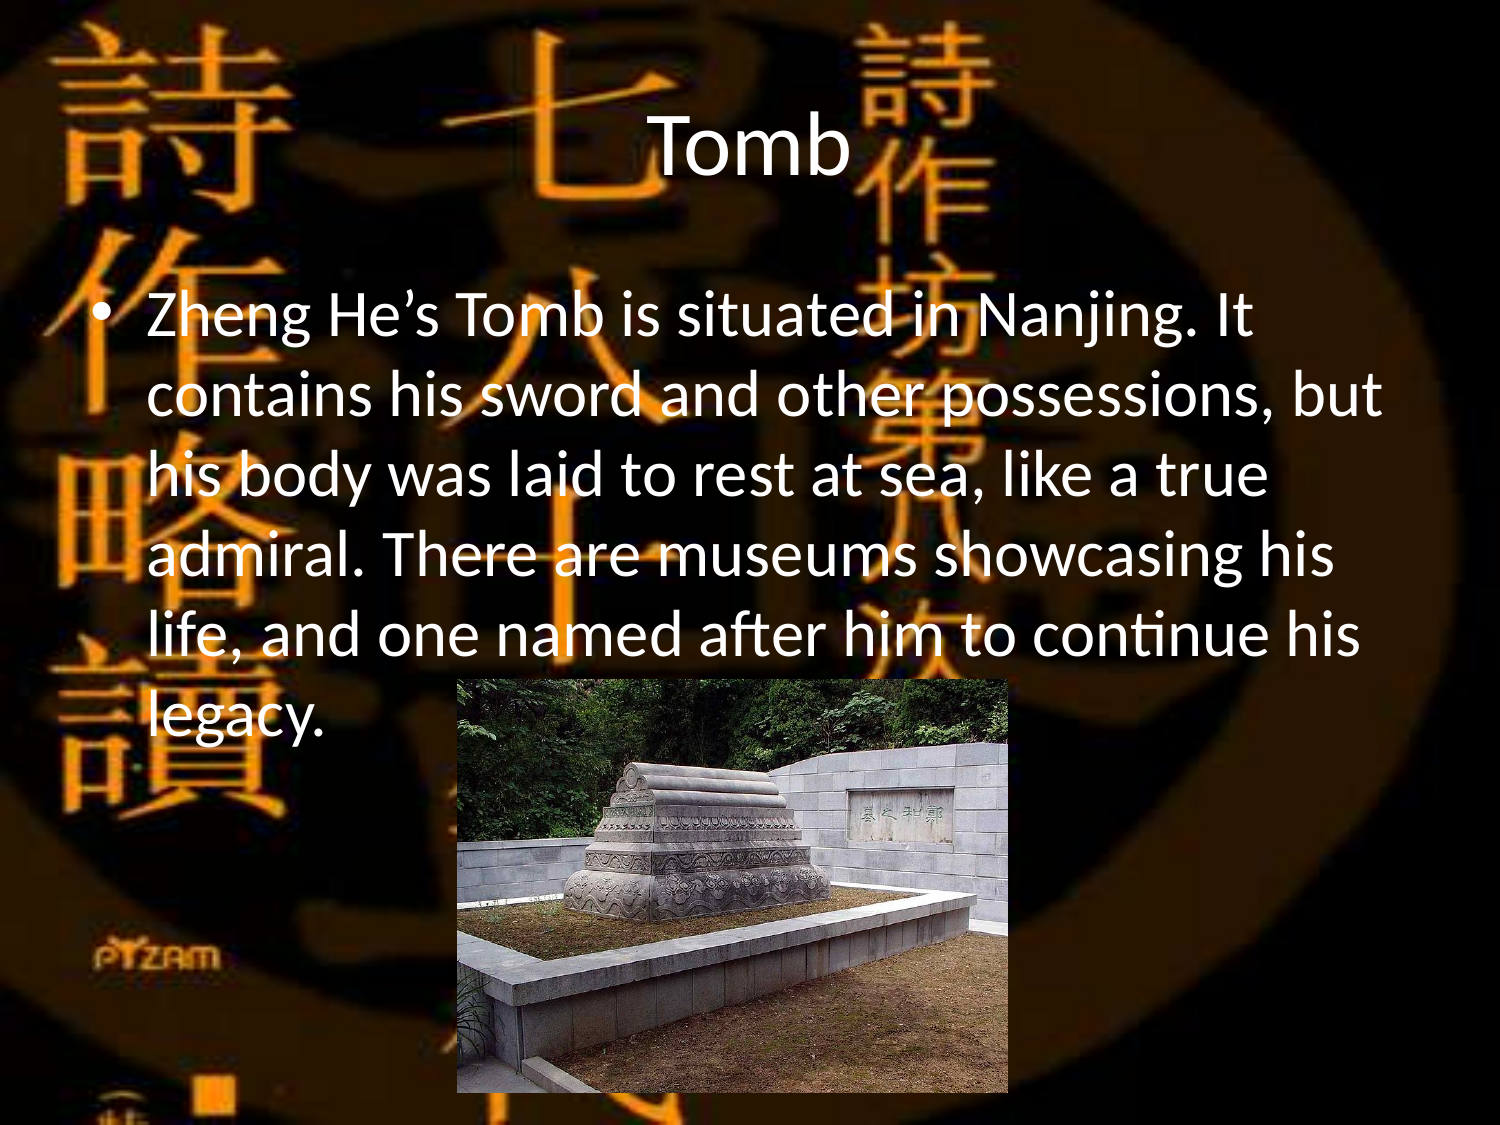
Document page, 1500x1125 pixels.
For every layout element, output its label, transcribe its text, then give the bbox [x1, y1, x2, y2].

list Zheng He’s Tomb is situated in Nanjing. It contains his sword and other possessions, but his body was laid to rest at sea, like a true admiral. There are museums showcasing his life, and one named after him to continue his legacy. [75, 262, 1425, 1005]
picture [0, 0, 1500, 1125]
title Tomb [75, 45, 1425, 233]
